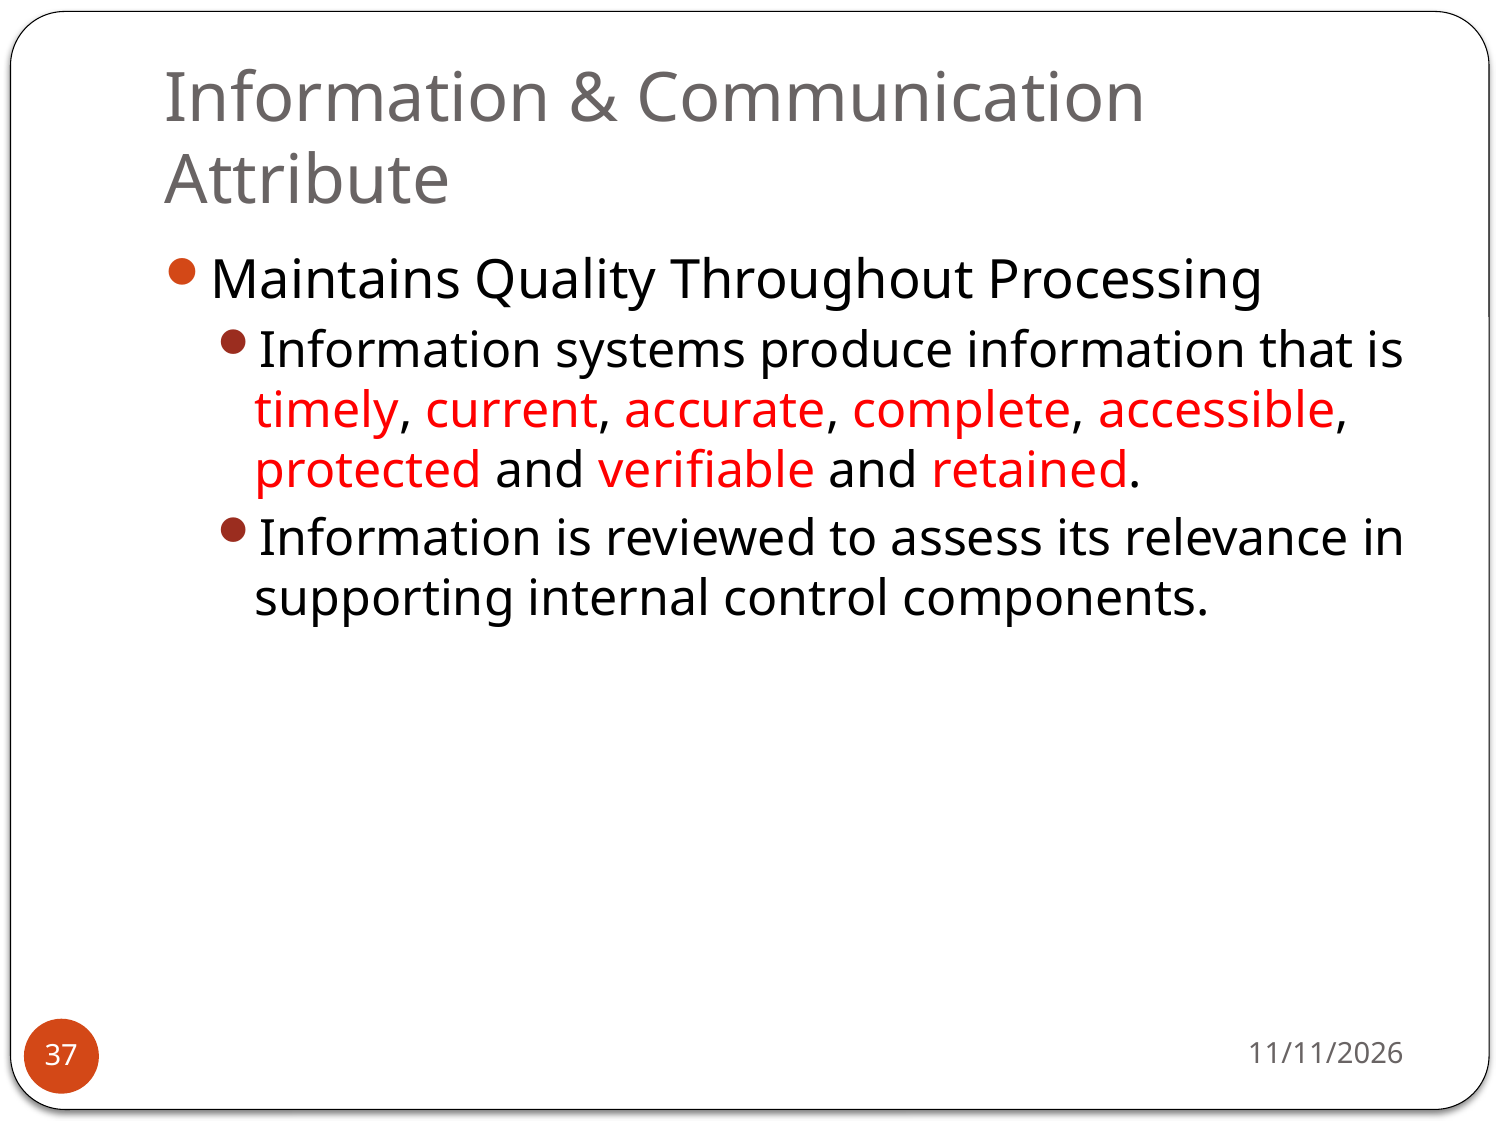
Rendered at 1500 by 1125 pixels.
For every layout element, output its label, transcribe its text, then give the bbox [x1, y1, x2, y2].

list Maintains Quality Throughout Processing Information systems produce information that is timely, current, accurate, complete, accessible, protected and verifiable and retained. Information is reviewed to assess its relevance in supporting internal control components. [150, 237, 1425, 988]
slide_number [1012, 1015, 1419, 1094]
title Information & Communication Attribute [150, 45, 1425, 233]
slide_number 37 [23, 1018, 99, 1094]
